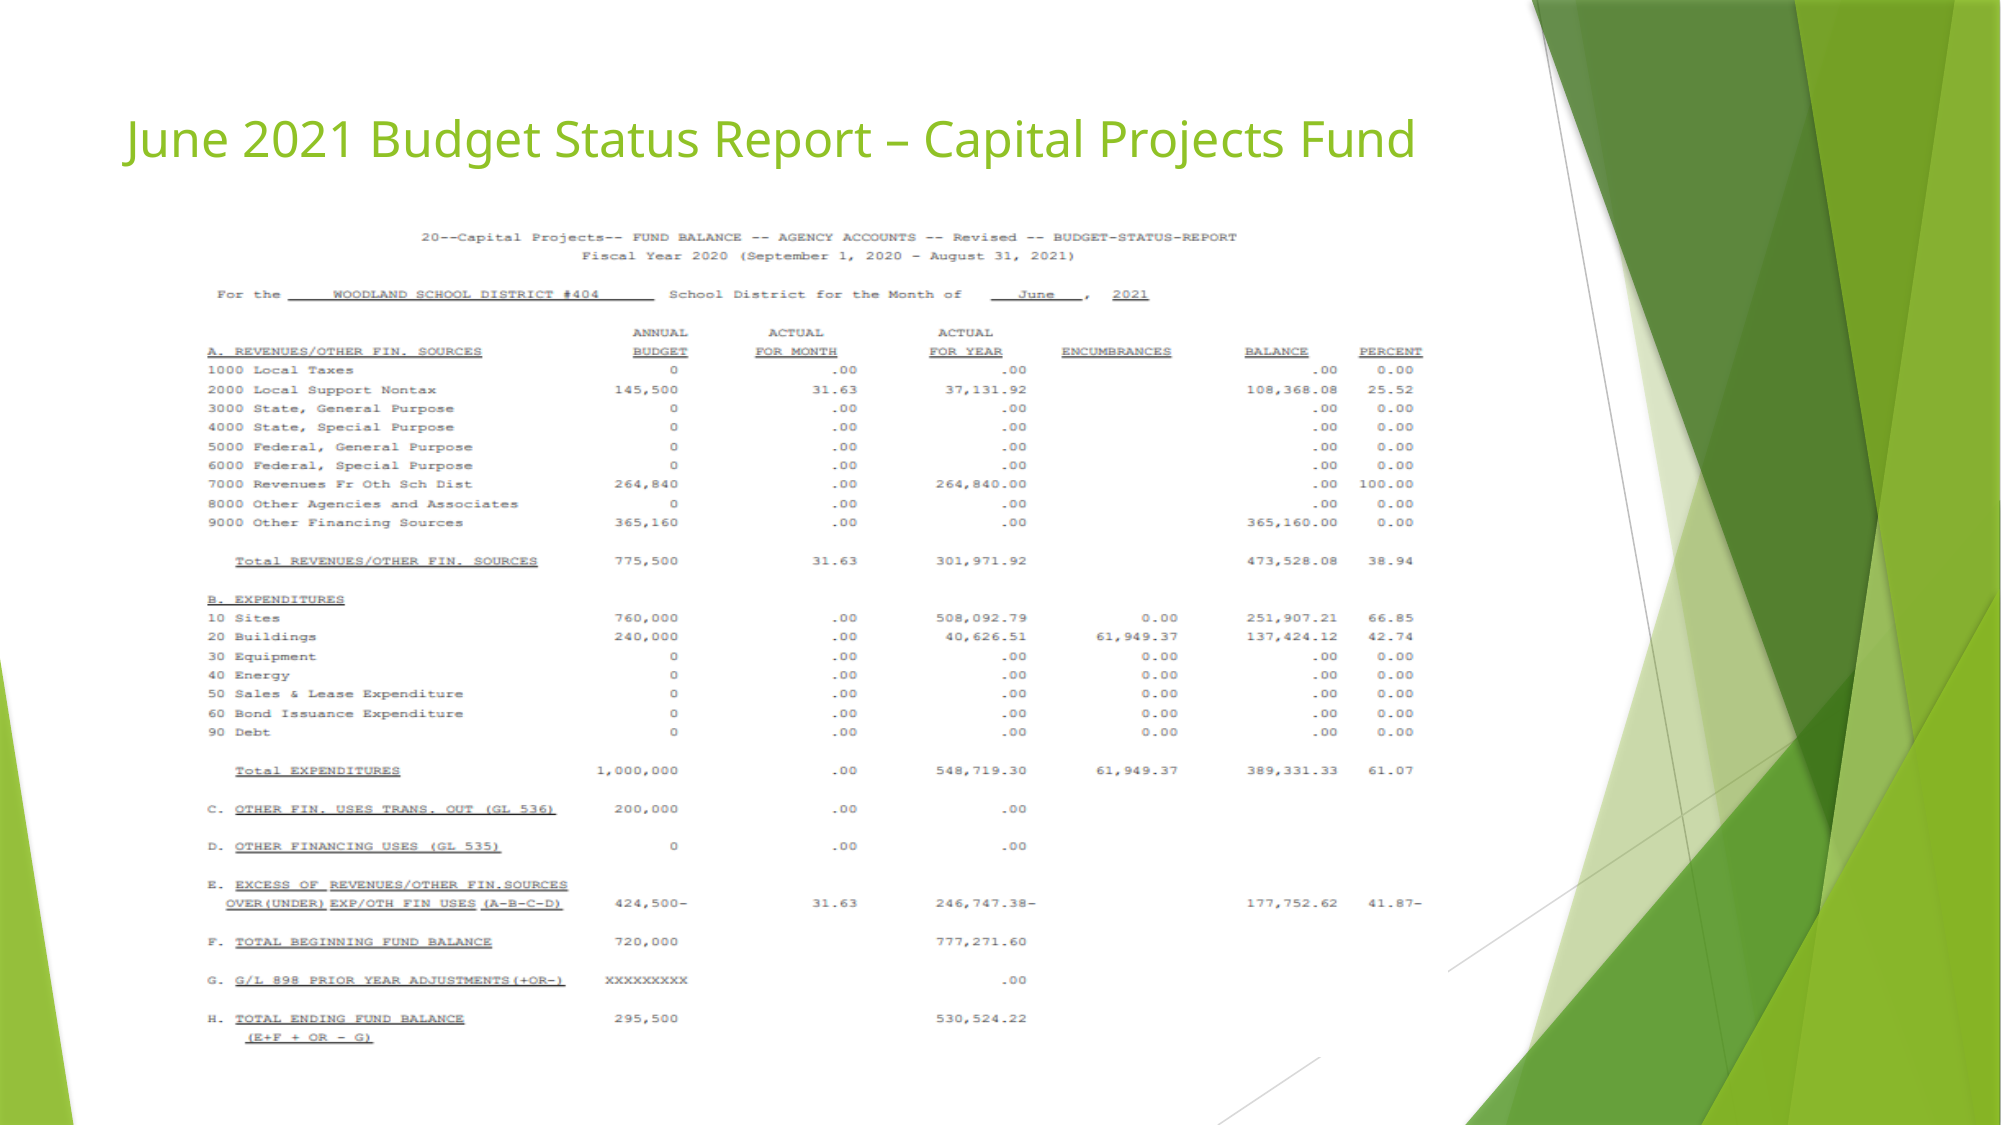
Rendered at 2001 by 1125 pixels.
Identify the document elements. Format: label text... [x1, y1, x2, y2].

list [192, 225, 1449, 1057]
title June 2021 Budget Status Report – Capital Projects Fund [111, 99, 1522, 186]
